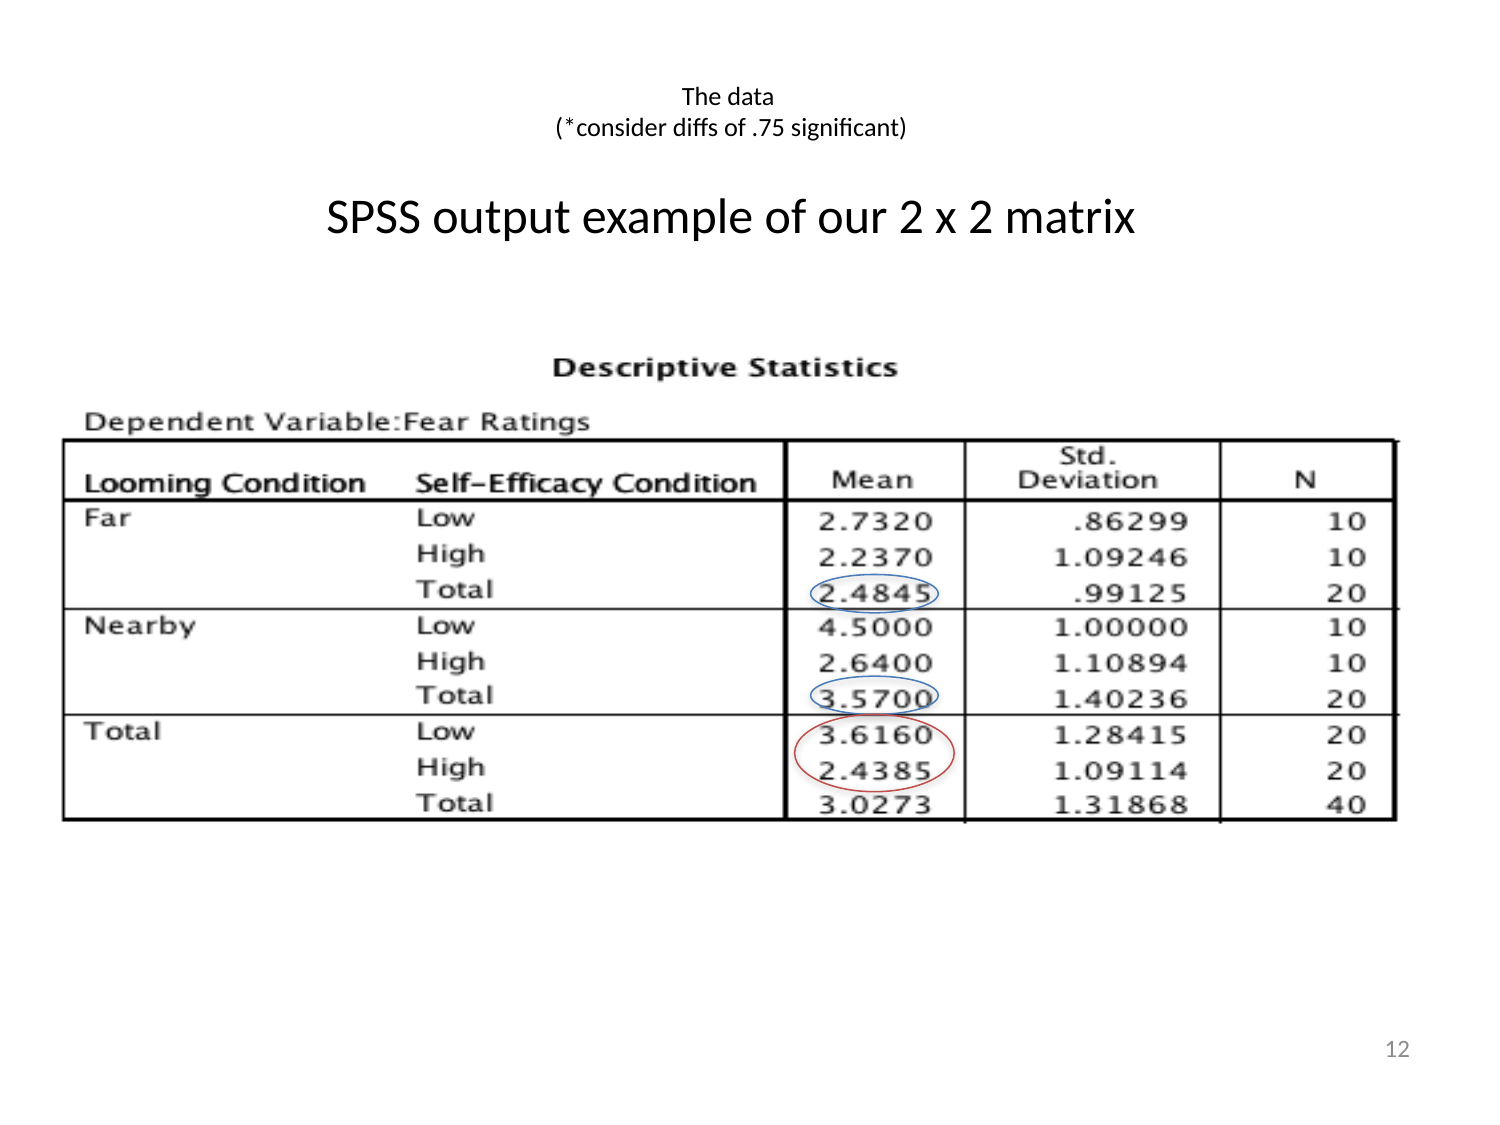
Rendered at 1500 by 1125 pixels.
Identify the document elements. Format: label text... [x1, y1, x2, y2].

picture [54, 348, 1423, 846]
title SPSS output example of our 2 x 2 matrix [75, 155, 1388, 272]
text_box The data (*consider diffs of .75 significant) [137, 71, 1325, 150]
slide_number 12 [1074, 1025, 1425, 1100]
